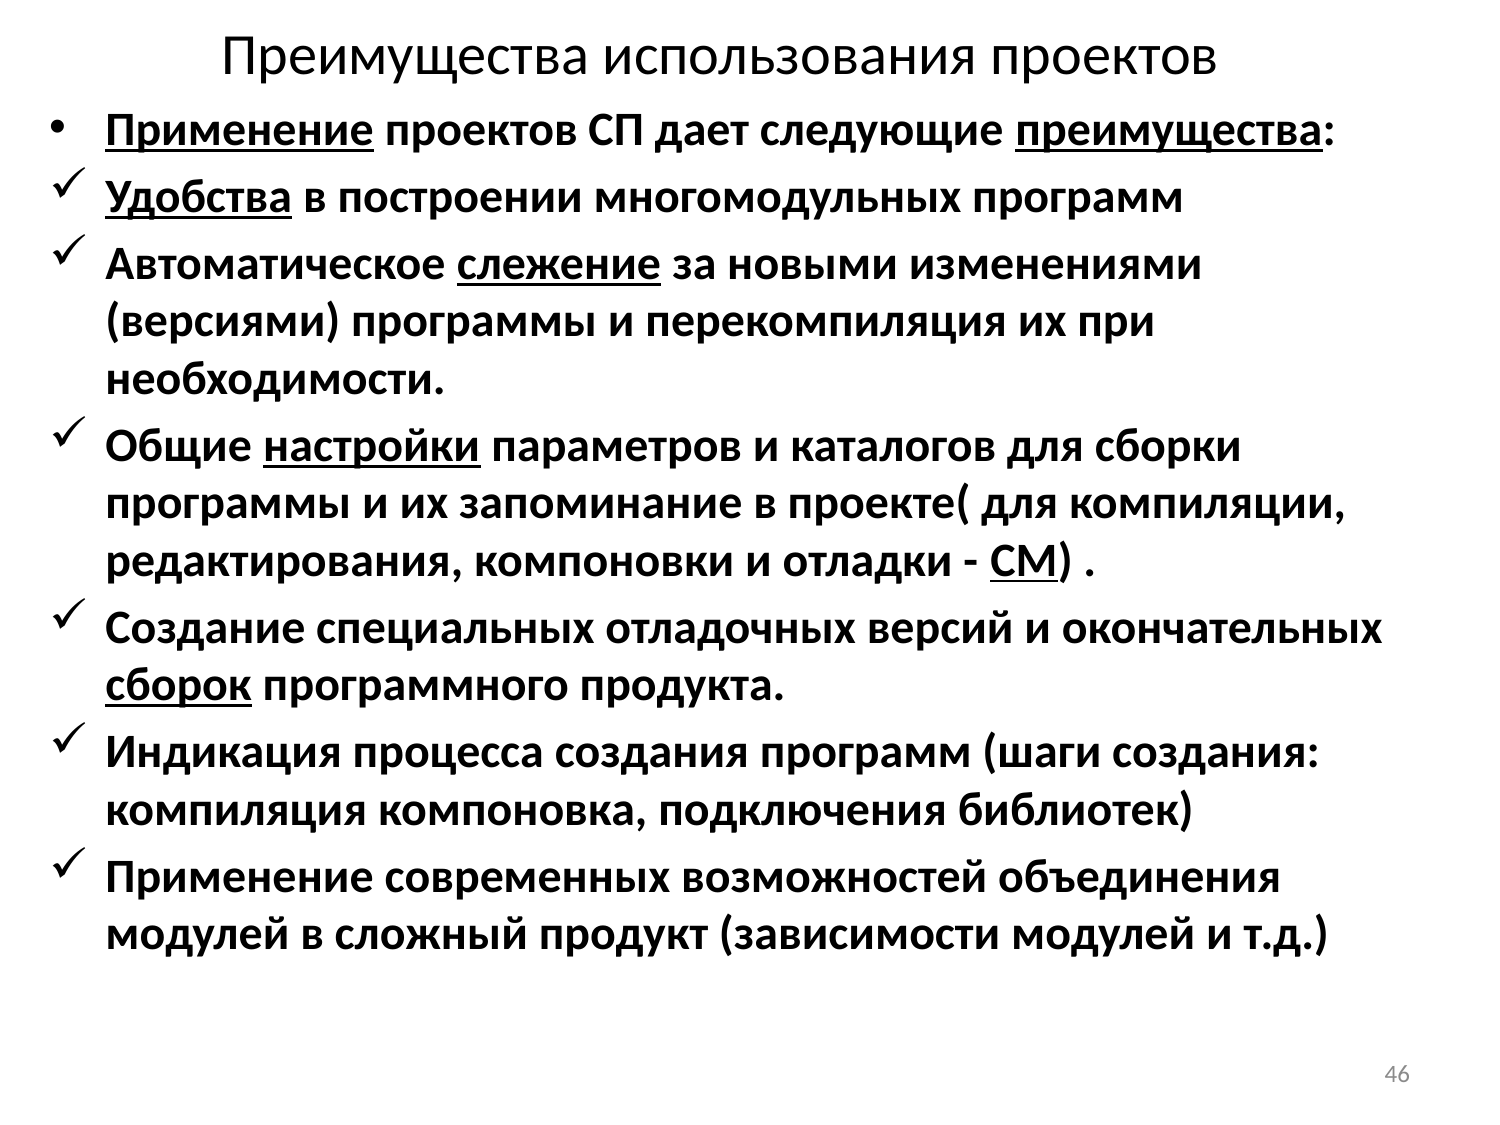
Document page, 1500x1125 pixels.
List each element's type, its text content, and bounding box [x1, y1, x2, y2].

title Преимущества использования проектов [135, 0, 1306, 89]
slide_number 46 [1074, 1042, 1425, 1103]
text_box Применение проектов СП дает следующие преимущества: Удобства в построении многомодульных программ Автоматическое слежение за новыми изменениями (версиями) программы и перекомпиляция их при необходимости. Общие настройки параметров и каталогов для сборки программы и их запоминание в проекте( для компиляции, редактирования, компоновки и отладки - СМ) . Создание специальных отладочных версий и окончательных сборок программного продукта. Индикация процесса создания программ (шаги создания: компиляция компоновка, подключения библиотек) Применение современных возможностей объединения модулей в сложный продукт (зависимости модулей и т.д.) [34, 89, 1458, 1035]
